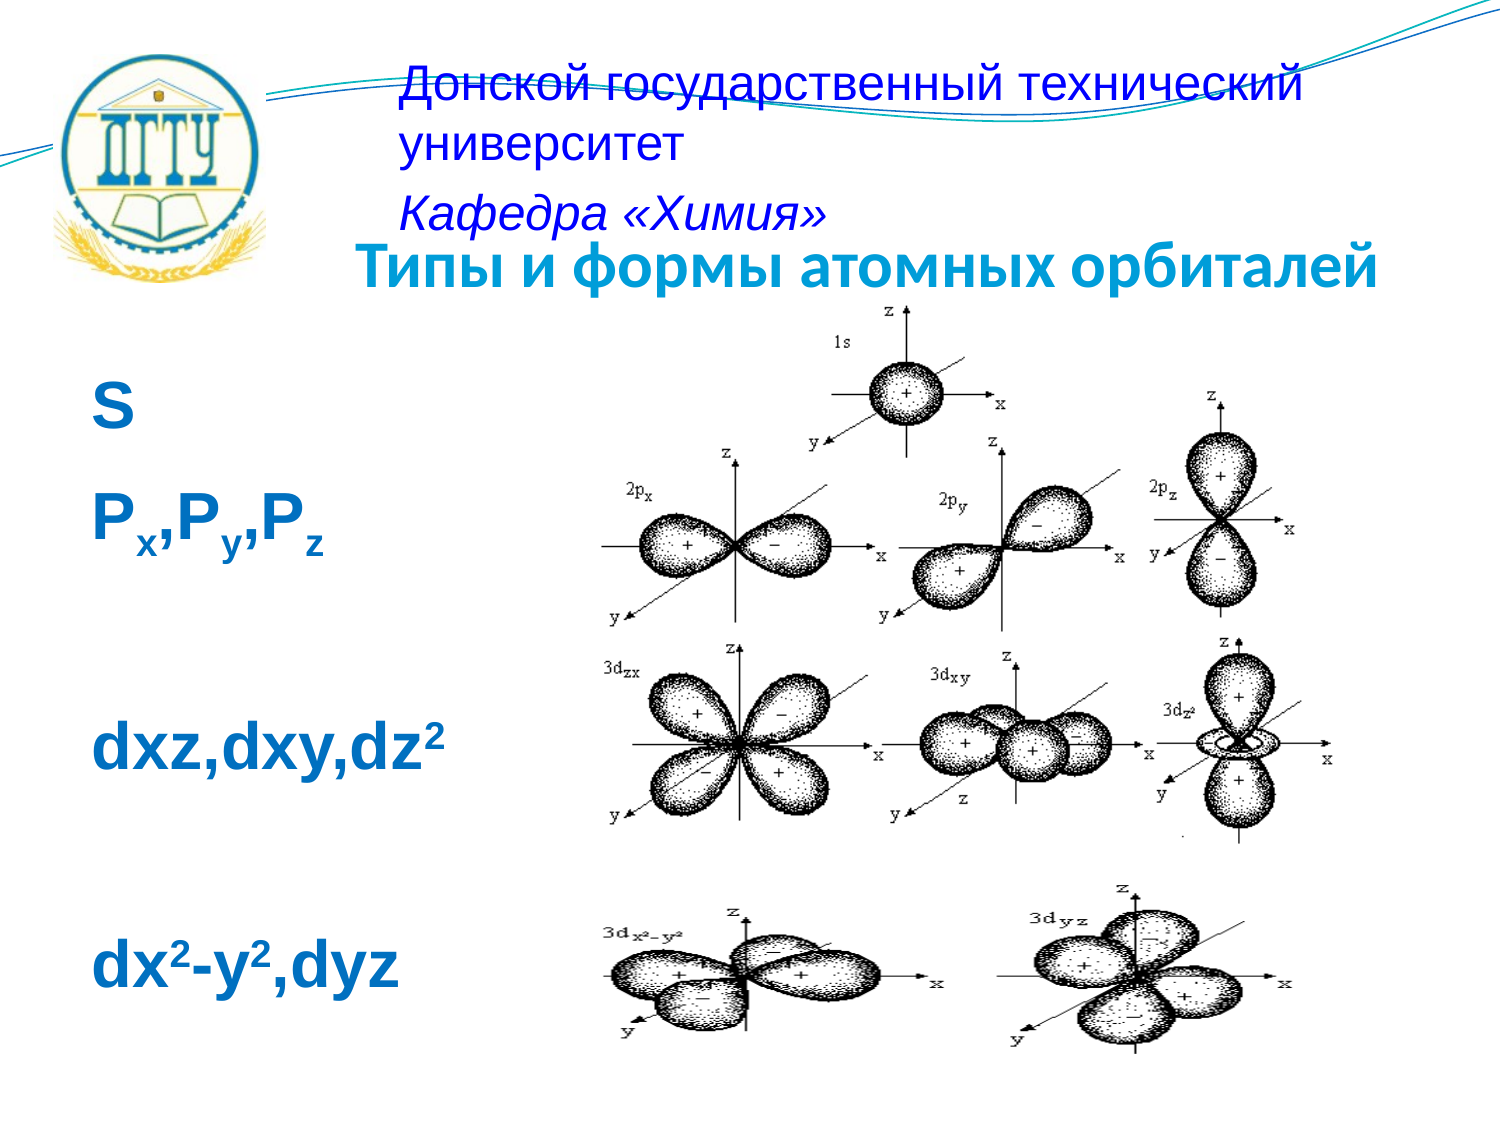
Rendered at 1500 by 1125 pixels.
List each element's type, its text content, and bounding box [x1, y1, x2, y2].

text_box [596, 302, 1338, 846]
list S Px,Py,Pz dxz,dxy,dz2 dx2-y2,dyz [76, 337, 562, 1012]
text_box Донской государственный технический университет Кафедра «Химия» [383, 42, 1447, 248]
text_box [596, 881, 1306, 1059]
picture [52, 54, 266, 284]
title Типы и формы атомных орбиталей [312, 207, 1424, 302]
